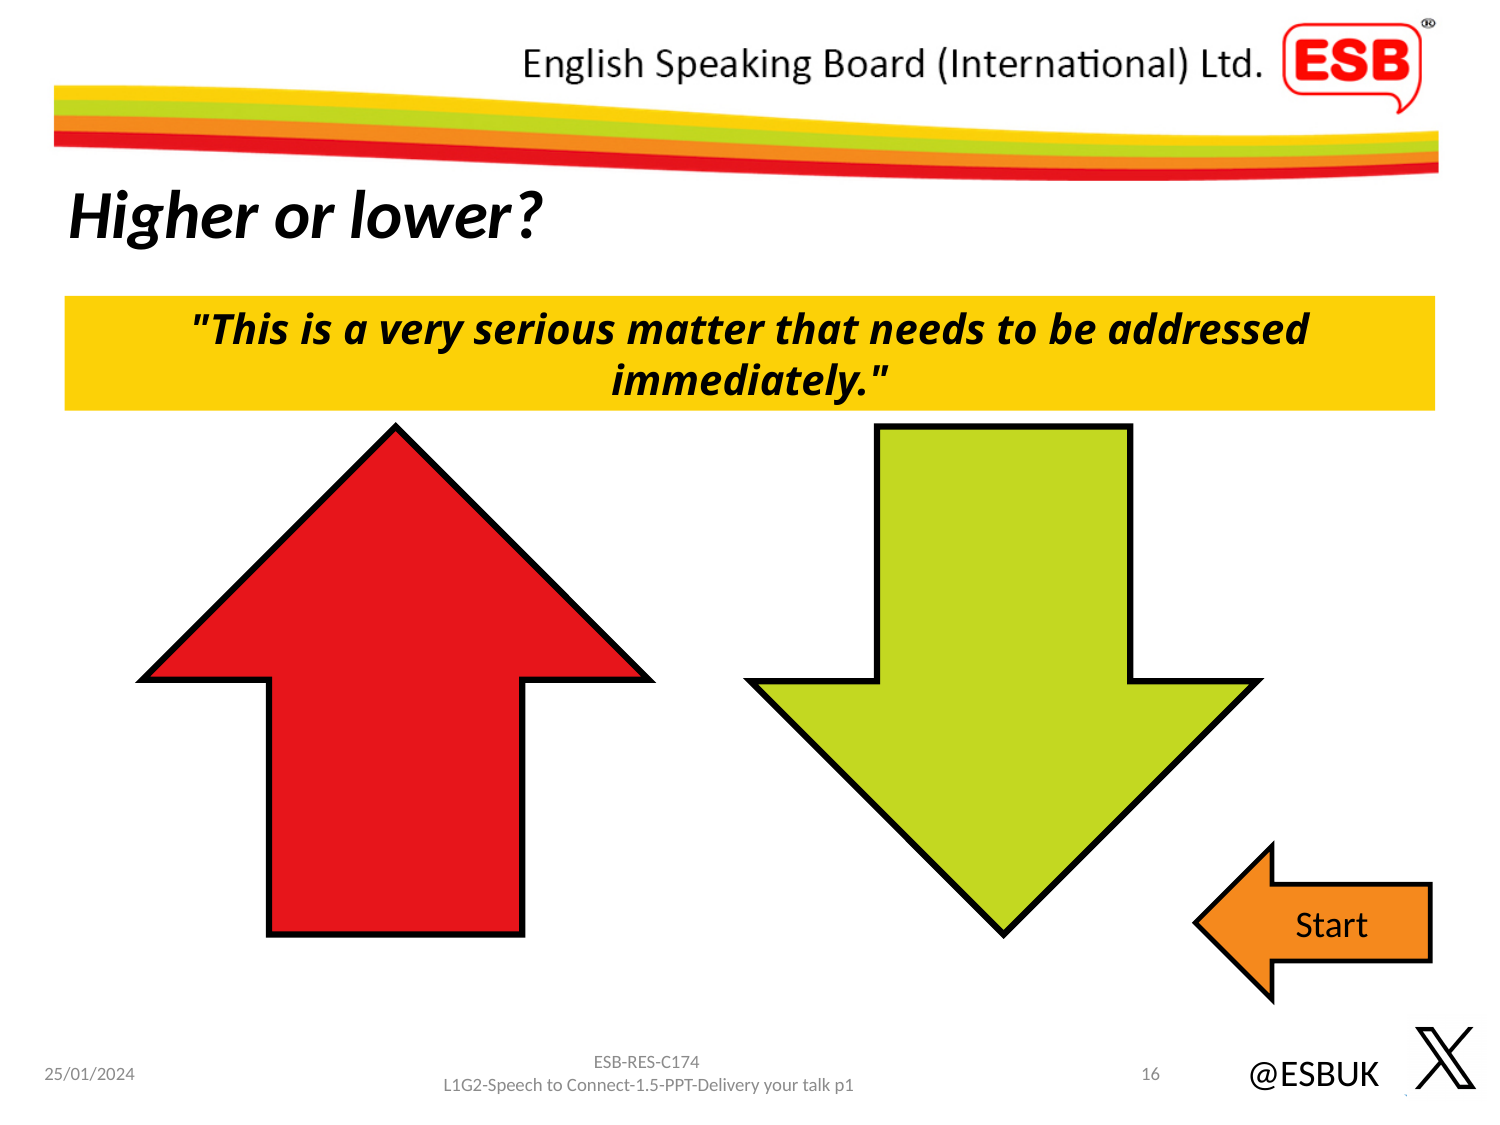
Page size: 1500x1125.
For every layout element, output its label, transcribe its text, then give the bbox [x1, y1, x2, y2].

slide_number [29, 1042, 367, 1103]
text_box [140, 425, 652, 936]
title Higher or lower? [53, 168, 1347, 264]
text_box Start [1193, 843, 1432, 1002]
footer ESB-RES-C174 L1G2-Speech to Connect-1.5-PPT-Delivery your talk p1 [395, 1042, 902, 1103]
text_box "This is a very serious matter that needs to be addressed immediately." [64, 295, 1436, 411]
text_box [748, 425, 1260, 936]
slide_number 16 [930, 1042, 1176, 1103]
picture [0, 0, 1500, 189]
picture [1404, 1014, 1487, 1102]
